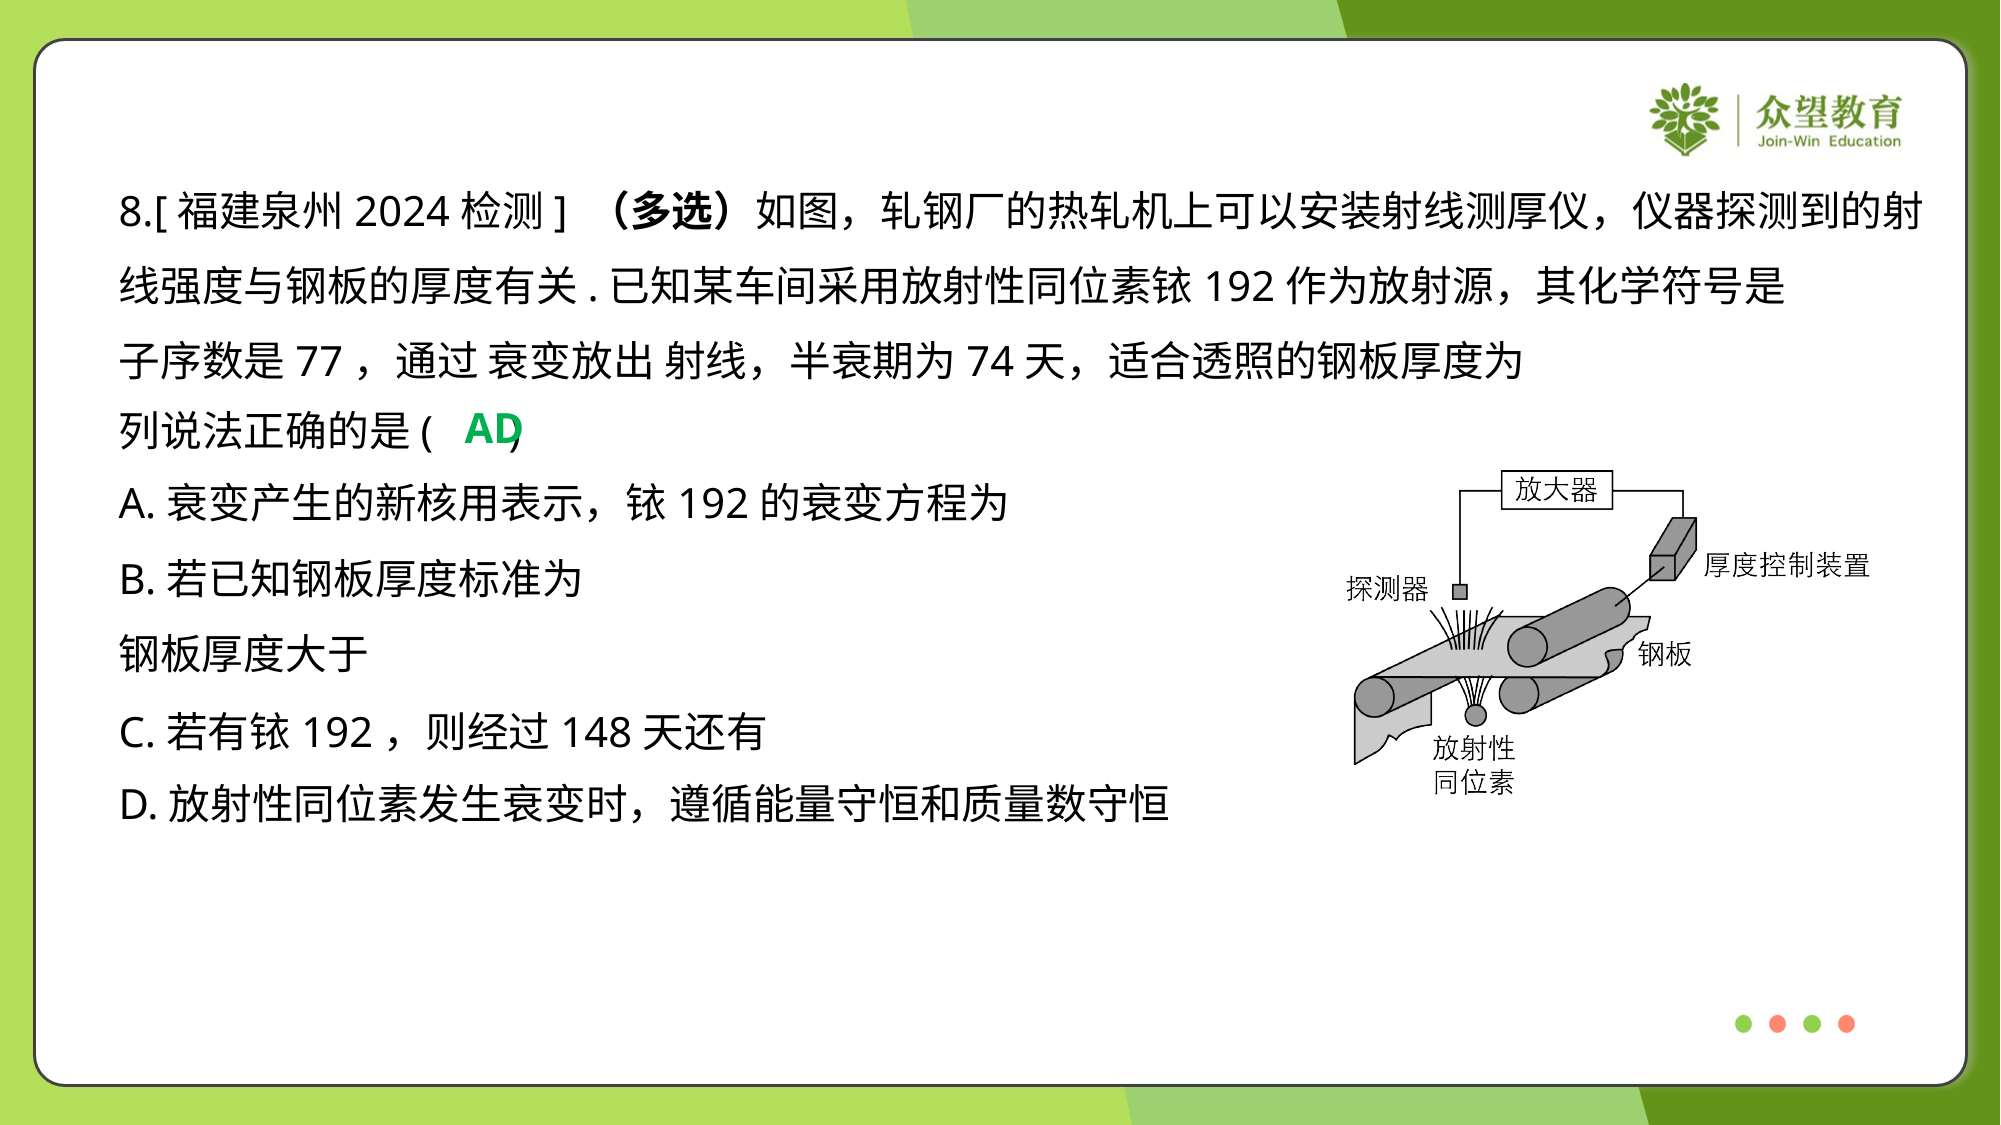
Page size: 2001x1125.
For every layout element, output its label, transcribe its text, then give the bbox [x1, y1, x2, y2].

text_box AD [447, 381, 542, 446]
picture [0, 0, 2000, 1125]
